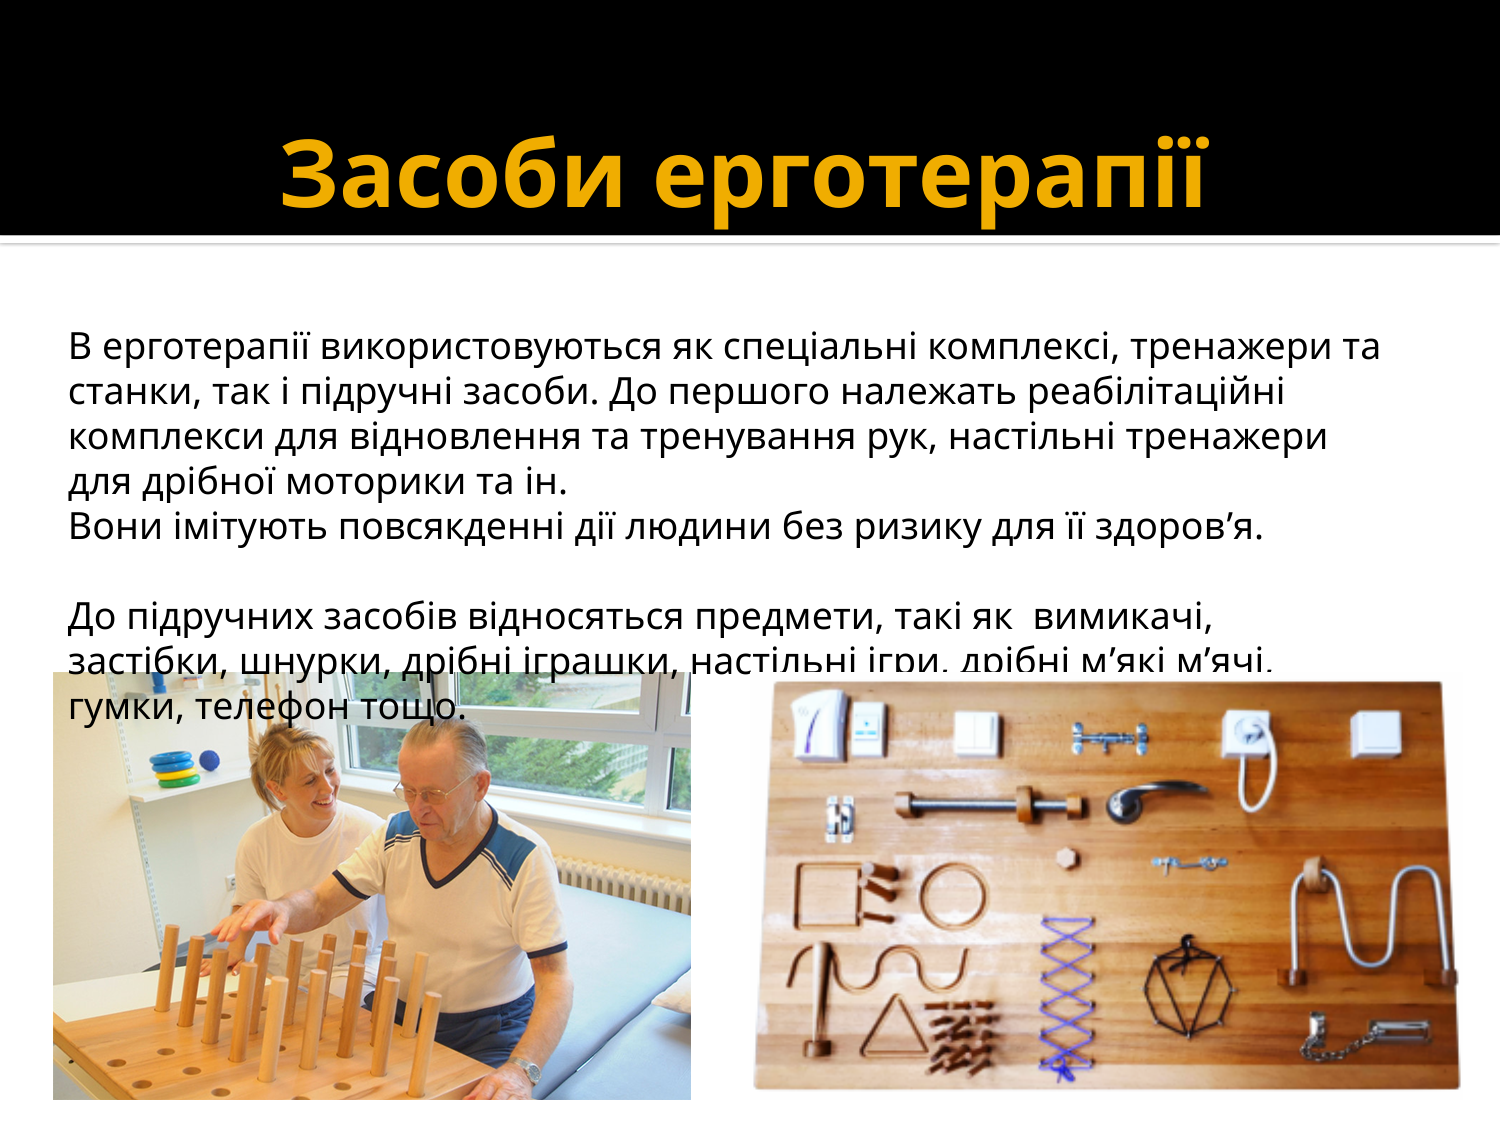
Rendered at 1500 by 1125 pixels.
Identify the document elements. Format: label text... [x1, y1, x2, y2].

text_box В ерготерапії використовуються як спеціальні комплексі, тренажери та станки, так і підручні засоби. До першого належать реабілітаційні комплекси для відновлення та тренування рук, настільні тренажери для дрібної моторики та ін. Вони імітують повсякденні дії людини без ризику для її здоров’я. До підручних засобів відносяться предмети, такі як вимикачі, застібки, шнурки, дрібні іграшки, настільні ігри, дрібні м’які м’ячі, гумки, телефон тощо. [53, 314, 1400, 735]
picture [749, 672, 1463, 1100]
title Засоби ерготерапії [64, 101, 1415, 238]
picture [53, 672, 691, 1100]
